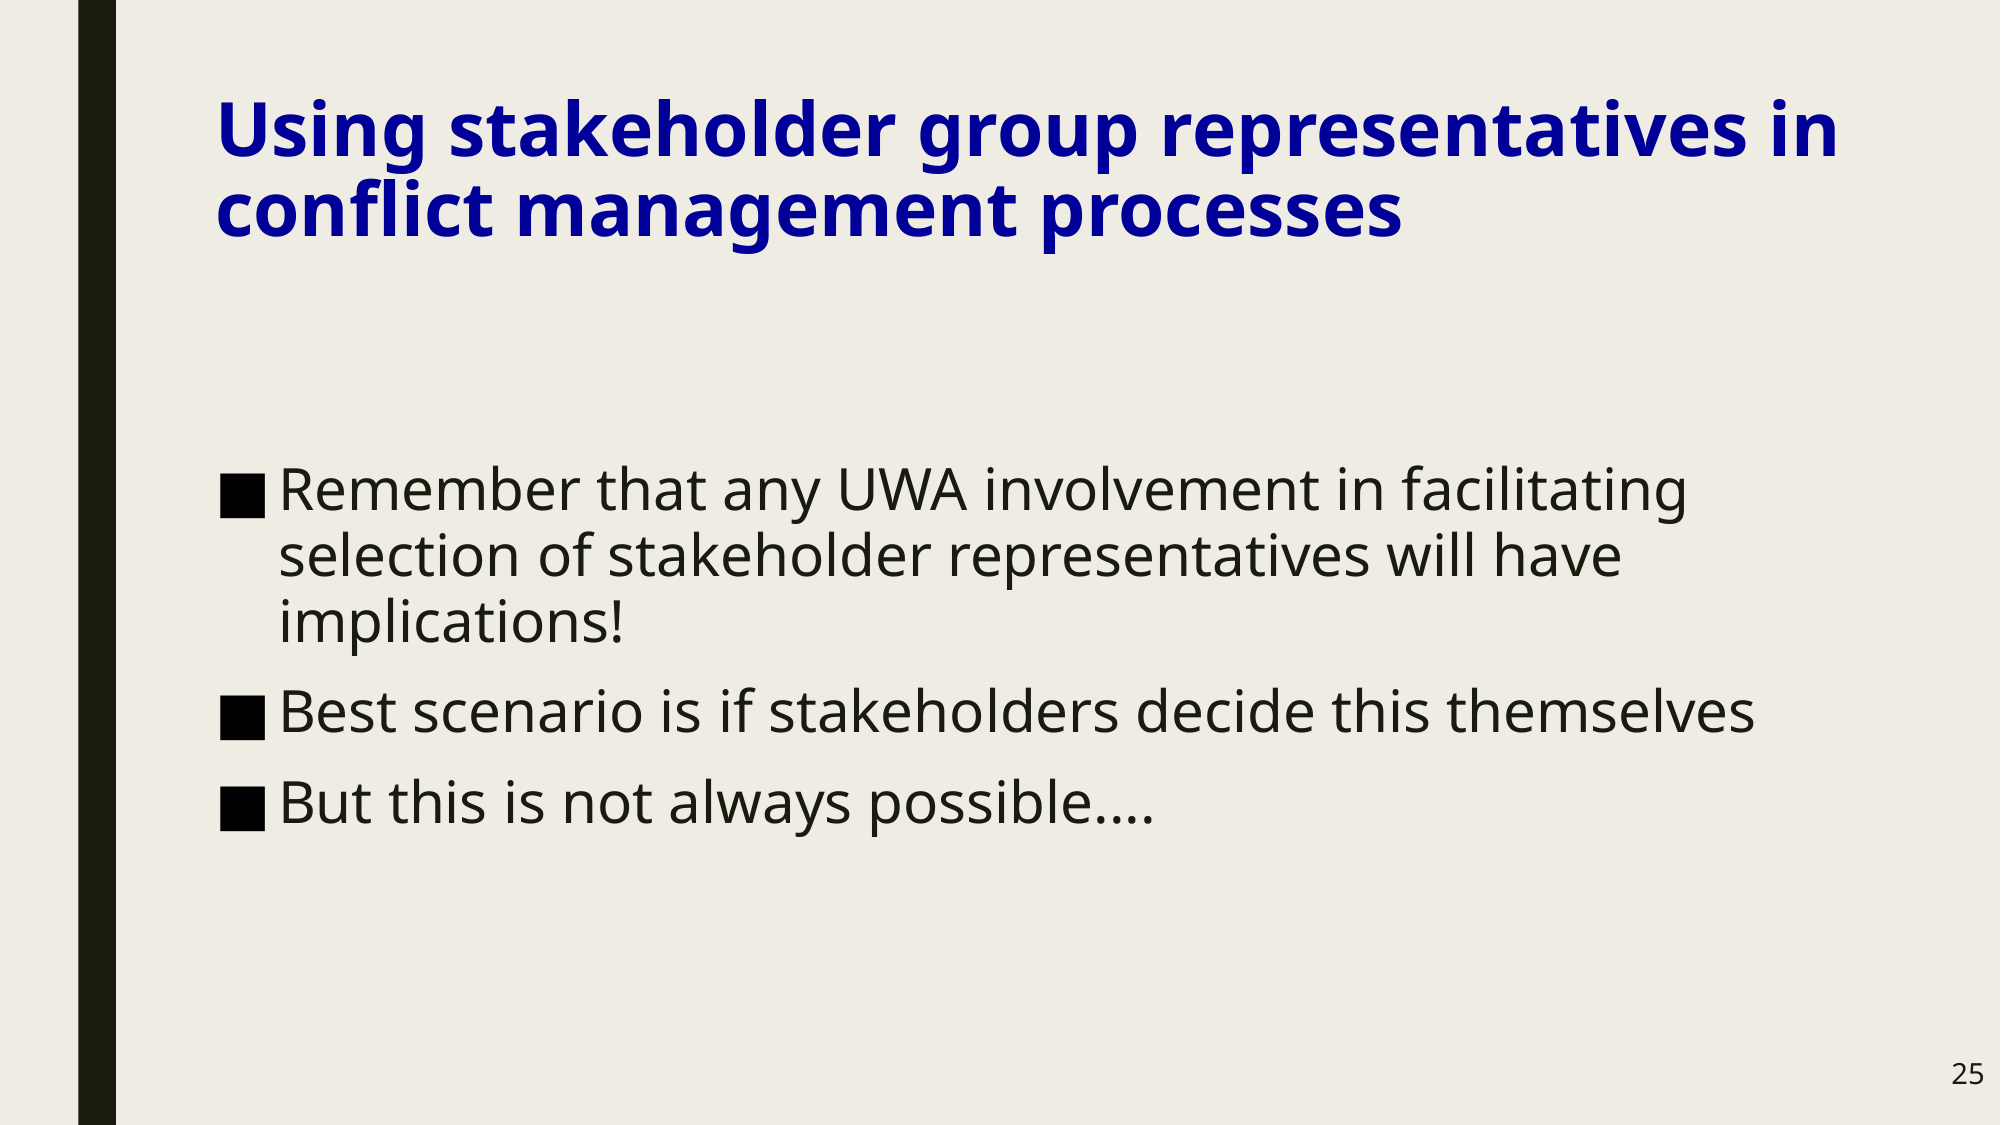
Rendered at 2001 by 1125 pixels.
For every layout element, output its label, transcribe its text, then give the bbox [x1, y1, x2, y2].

list Remember that any UWA involvement in facilitating selection of stakeholder representatives will have implications! Best scenario is if stakeholders decide this themselves But this is not always possible.... [200, 450, 1925, 987]
slide_number 25 [1884, 1024, 2000, 1125]
title Using stakeholder group representatives in conflict management processes [200, 85, 1863, 302]
